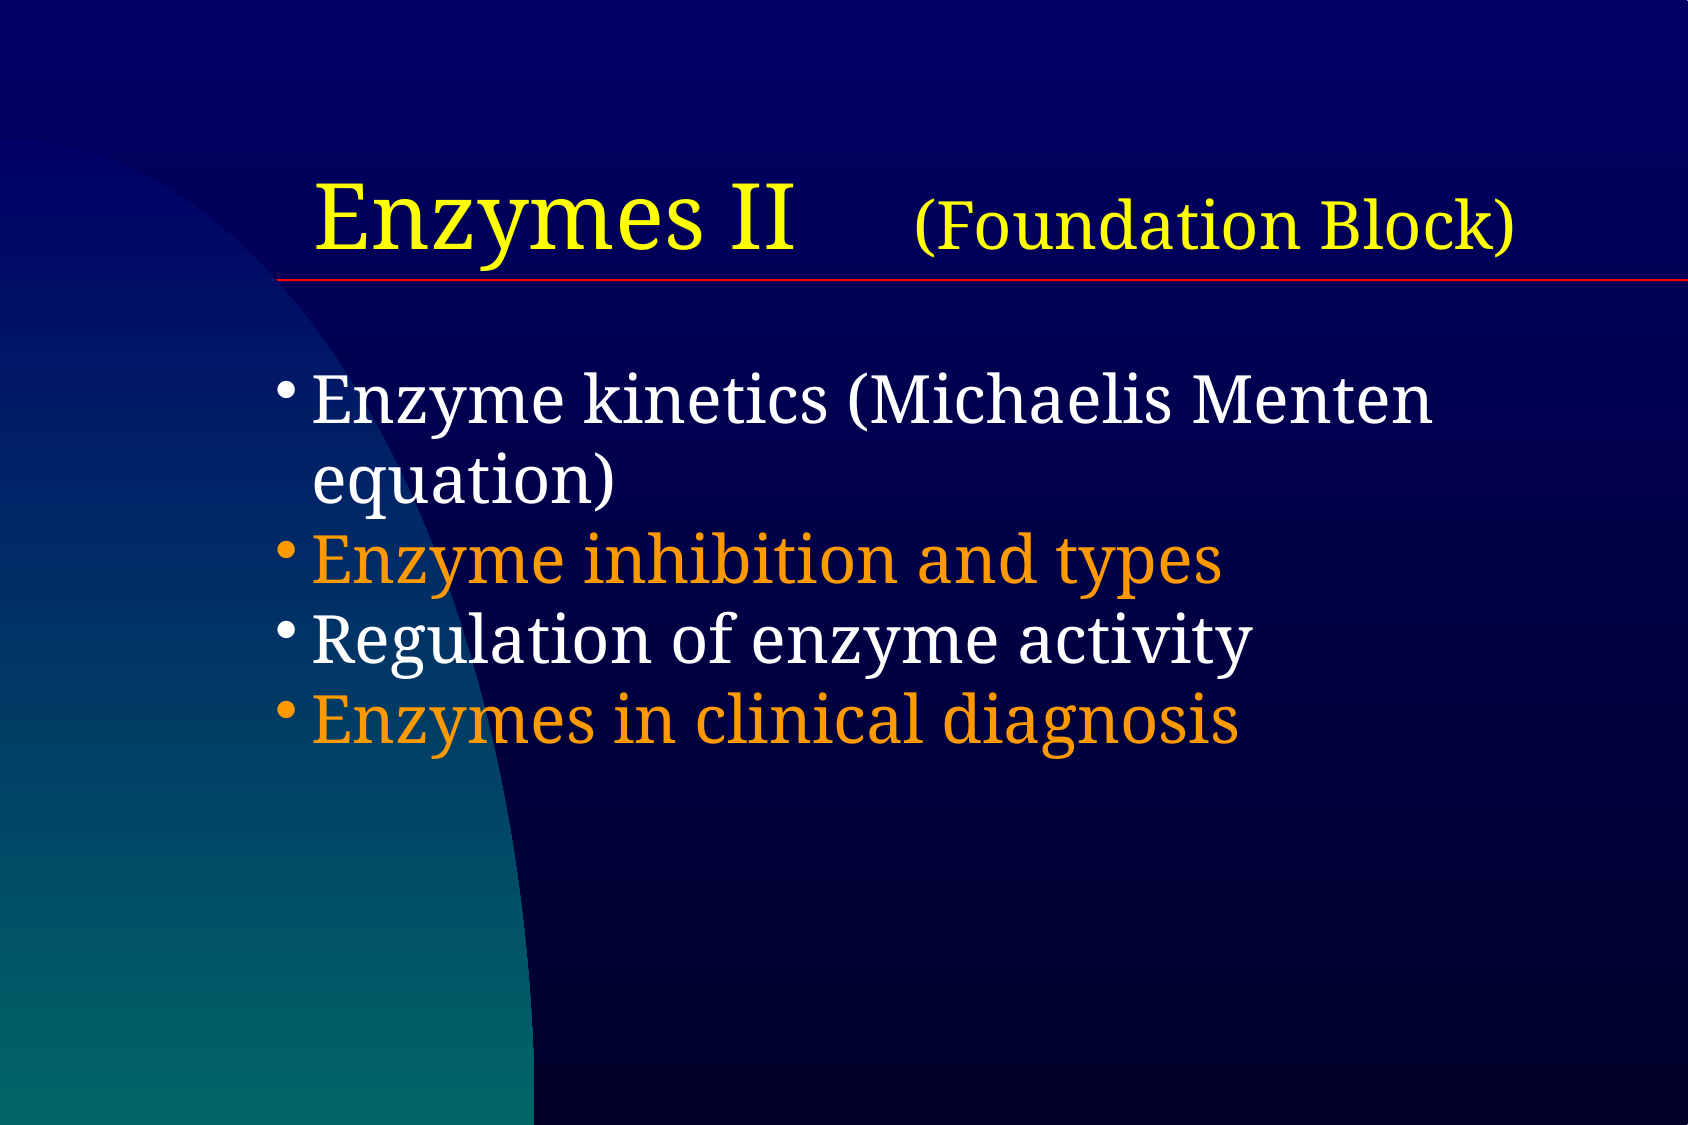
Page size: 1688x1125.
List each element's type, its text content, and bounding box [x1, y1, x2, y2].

text_box Enzyme kinetics (Michaelis Menten equation) Enzyme inhibition and types Regulation of enzyme activity Enzymes in clinical diagnosis [260, 349, 1557, 765]
text_box Enzymes II (Foundation Block) [262, 149, 1569, 275]
